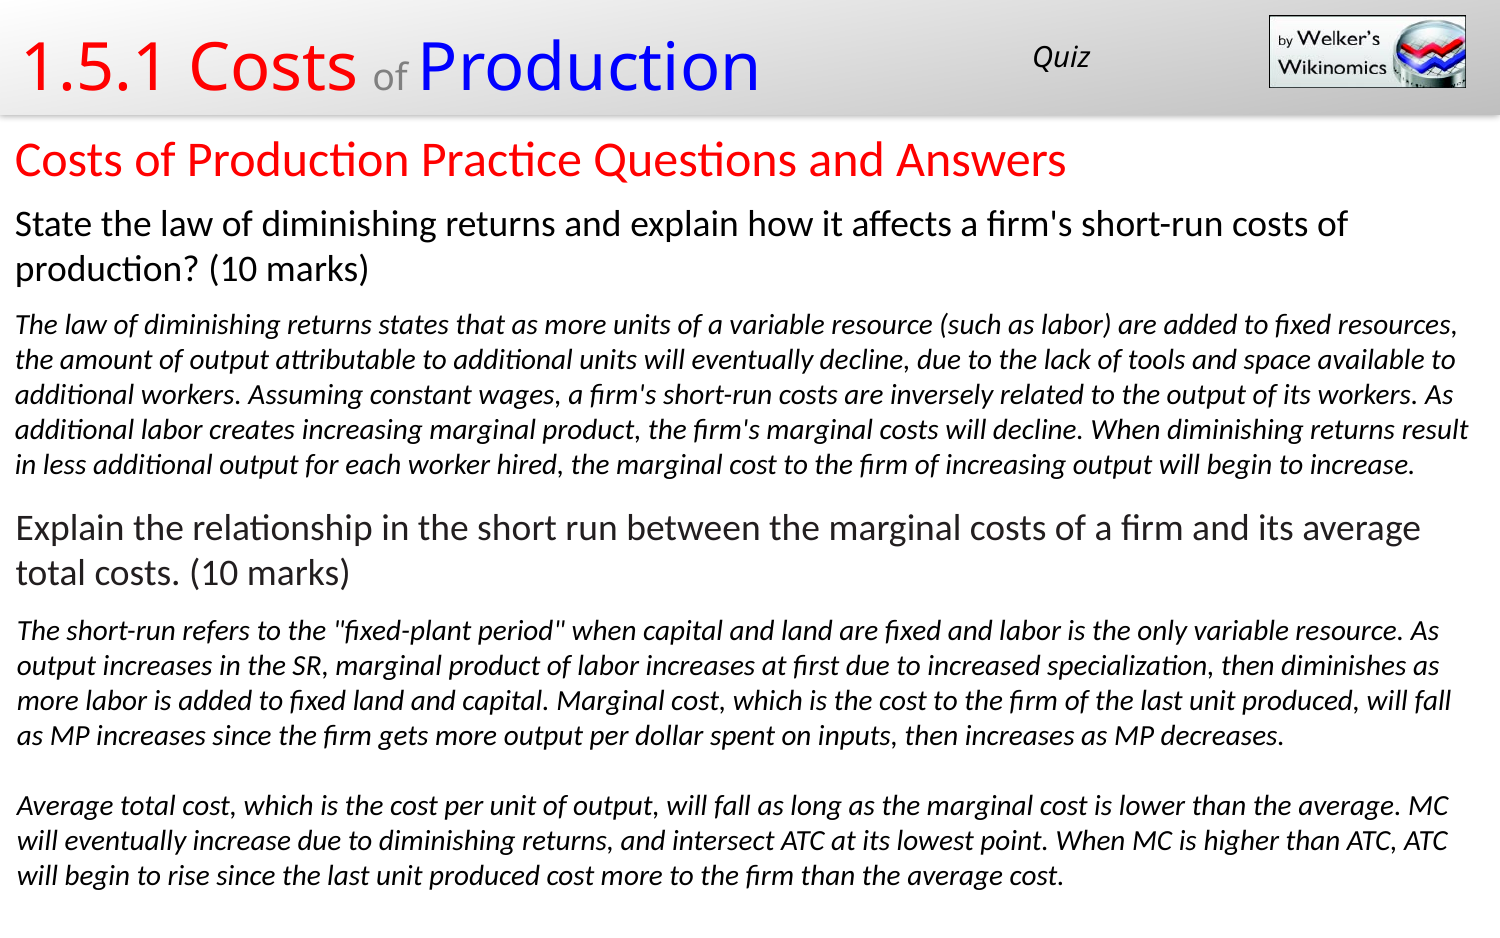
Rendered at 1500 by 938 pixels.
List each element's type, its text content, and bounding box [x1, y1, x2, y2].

text_box The law of diminishing returns states that as more units of a variable resource (such as labor) are added to fixed resources, the amount of output attributable to additional units will eventually decline, due to the lack of tools and space available to additional workers. Assuming constant wages, a firm's short-run costs are inversely related to the output of its workers. As additional labor creates increasing marginal product, the firm's marginal costs will decline. When diminishing returns result in less additional output for each worker hired, the marginal cost to the firm of increasing output will begin to increase. [0, 297, 1500, 488]
text_box The short-run refers to the "fixed-plant period" when capital and land are fixed and labor is the only variable resource. As output increases in the SR, marginal product of labor increases at first due to increased specialization, then diminishes as more labor is added to fixed land and capital. Marginal cost, which is the cost to the firm of the last unit produced, will fall as MP increases since the firm gets more output per dollar spent on inputs, then increases as MP decreases. Average total cost, which is the cost per unit of output, will fall as long as the marginal cost is lower than the average. MC will eventually increase due to diminishing returns, and intersect ATC at its lowest point. When MC is higher than ATC, ATC will begin to rise since the last unit produced cost more to the firm than the average cost. [2, 604, 1500, 899]
text_box Costs of Production Practice Questions and Answers [0, 123, 1500, 194]
text_box State the law of diminishing returns and explain how it affects a firm's short-run costs of production? (10 marks) [0, 194, 1500, 297]
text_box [0, 0, 1500, 115]
text_box Explain the relationship in the short run between the marginal costs of a firm and its average total costs. (10 marks) [0, 495, 1500, 601]
